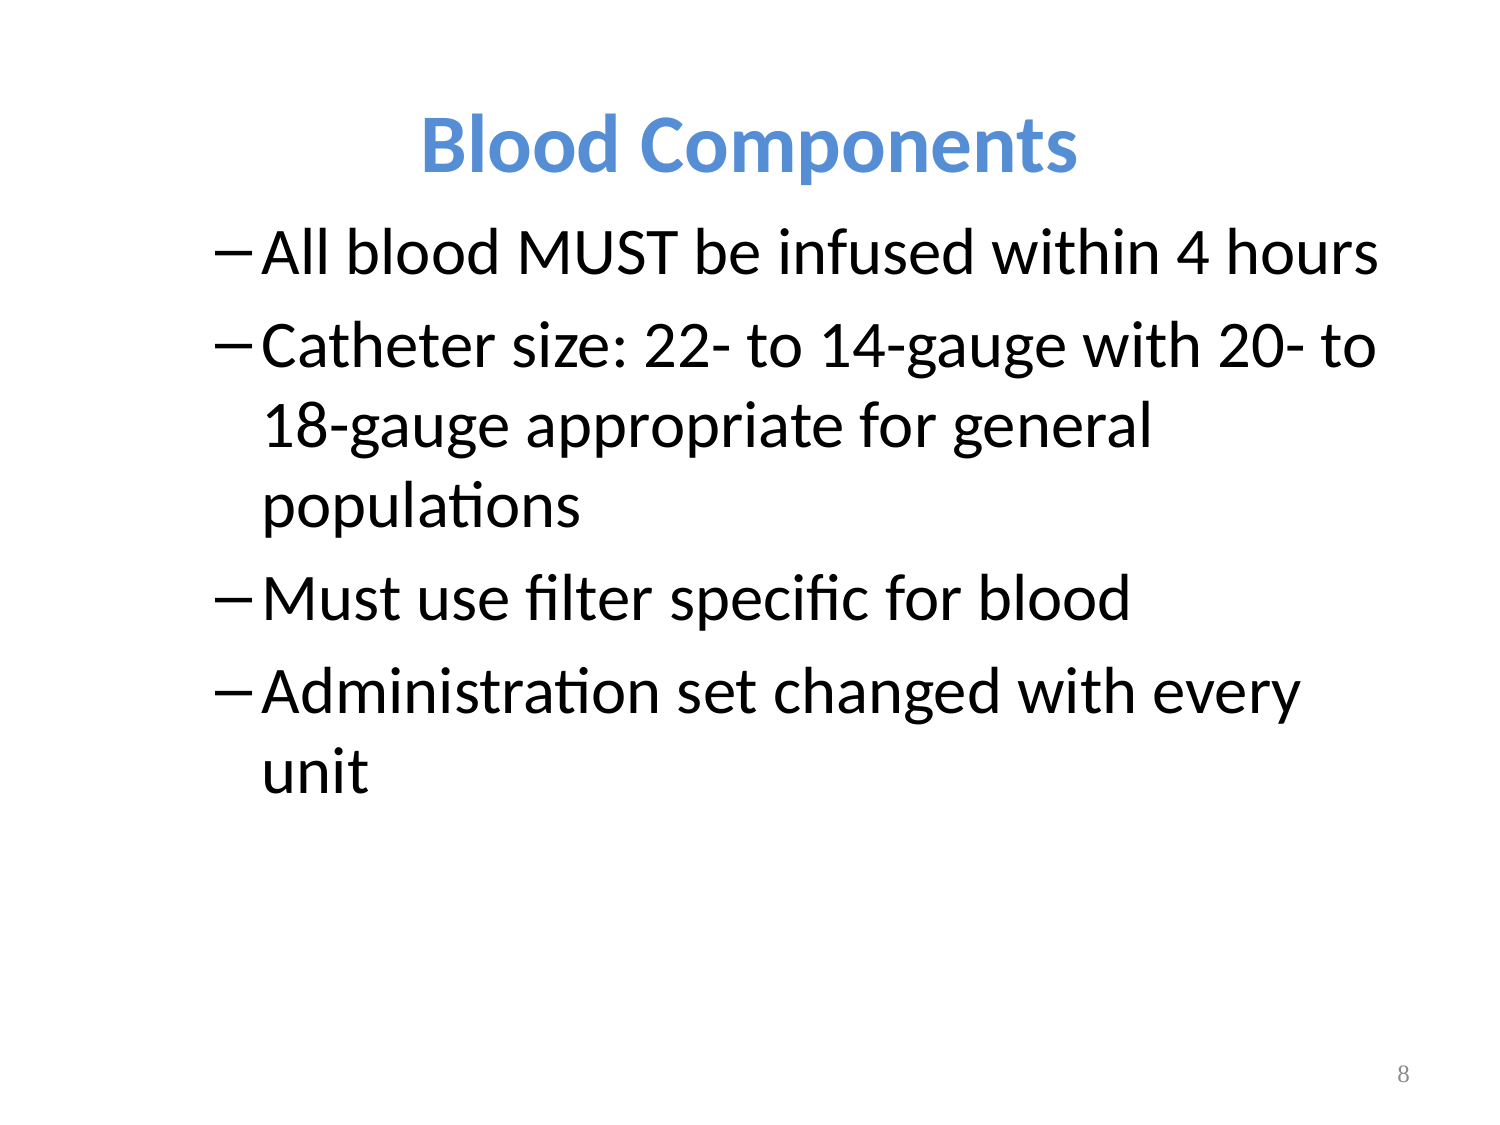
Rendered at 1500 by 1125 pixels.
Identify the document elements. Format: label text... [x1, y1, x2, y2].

list All blood MUST be infused within 4 hours Catheter size: 22- to 14-gauge with 20- to 18-gauge appropriate for general populations Must use filter specific for blood Administration set changed with every unit [125, 200, 1400, 988]
slide_number 8 [1074, 1042, 1425, 1103]
title Blood Components [75, 45, 1425, 233]
